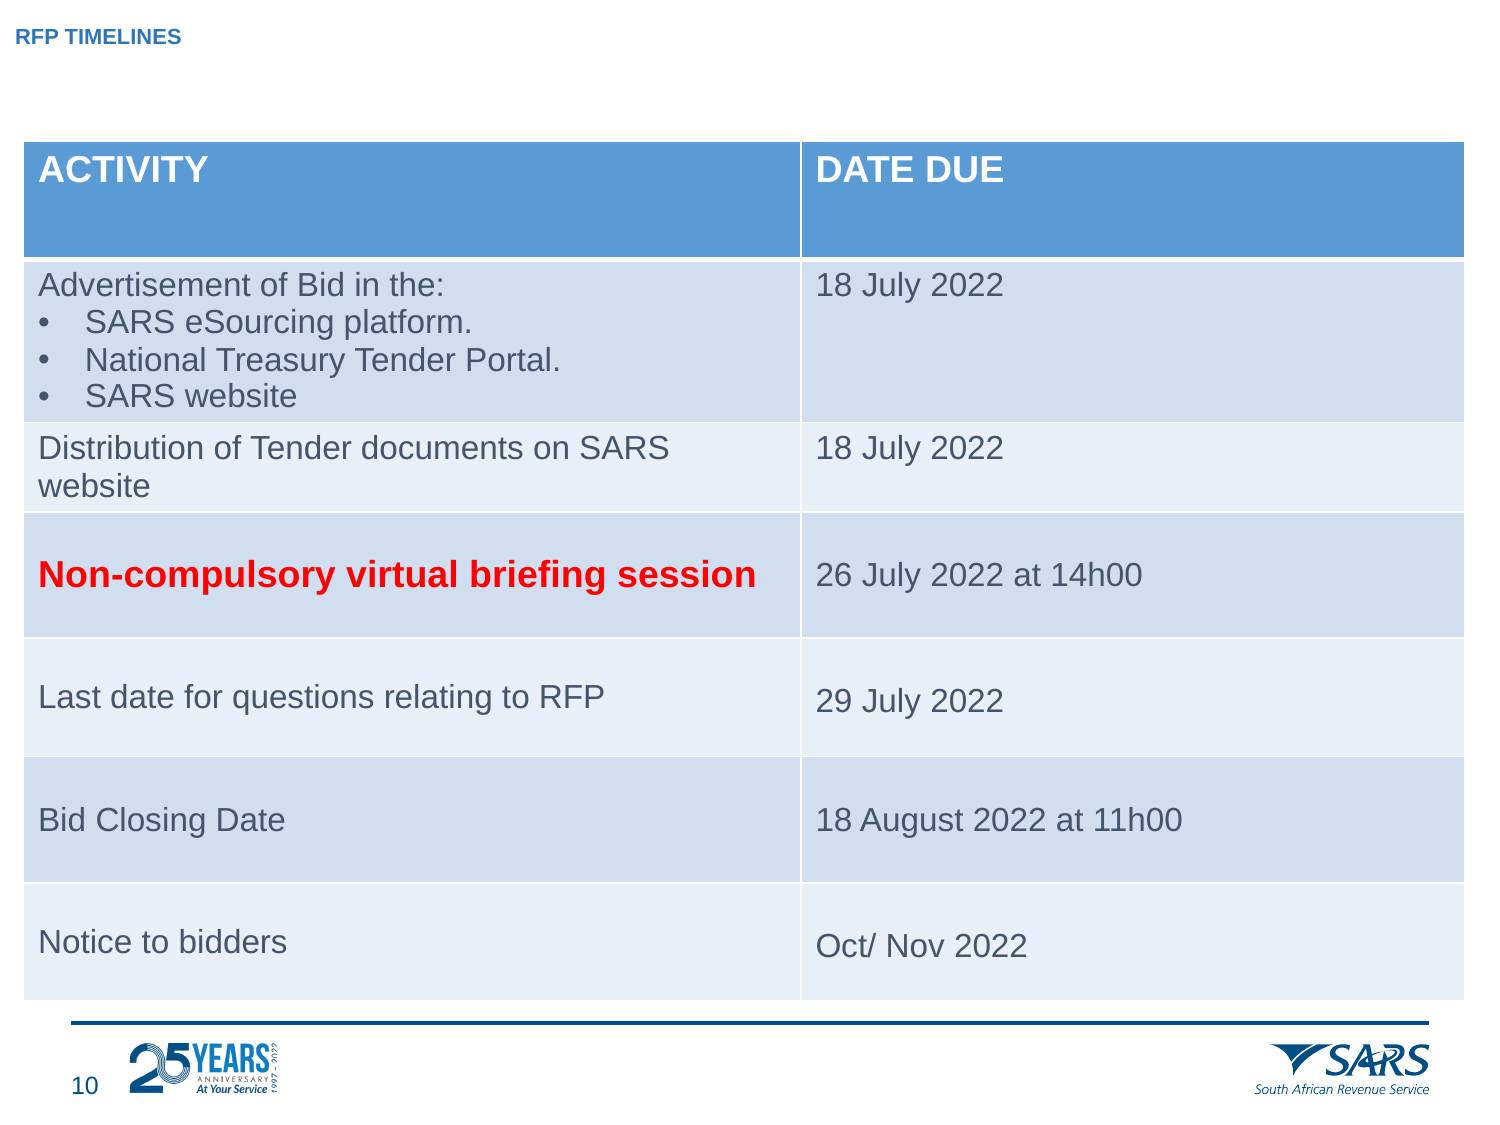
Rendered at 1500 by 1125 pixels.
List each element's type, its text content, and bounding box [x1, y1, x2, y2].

table_cell Last date for questions relating to RFP [24, 639, 800, 756]
table_cell 18 July 2022 [802, 423, 1464, 511]
table_cell Notice to bidders [24, 884, 800, 1000]
title RFP TIMELINES [0, 18, 1294, 106]
table_cell Non-compulsory virtual briefing session [24, 513, 800, 637]
table_cell 29 July 2022 [802, 639, 1464, 756]
table_cell 26 July 2022 at 14h00 [802, 513, 1464, 637]
table_cell Bid Closing Date [24, 757, 800, 882]
table_header ACTIVITY [24, 142, 800, 257]
table_cell Advertisement of Bid in the: SARS eSourcing platform. National Treasury Tender Portal. SARS website [24, 262, 800, 422]
table_cell 18 July 2022 [802, 262, 1464, 422]
table_cell Distribution of Tender documents on SARS website [24, 423, 800, 511]
slide_number 9 [56, 1054, 394, 1115]
table_cell 18 August 2022 at 11h00 [802, 757, 1464, 882]
table_header DATE DUE [802, 142, 1464, 257]
table_cell Oct/ Nov 2022 [802, 884, 1464, 1000]
